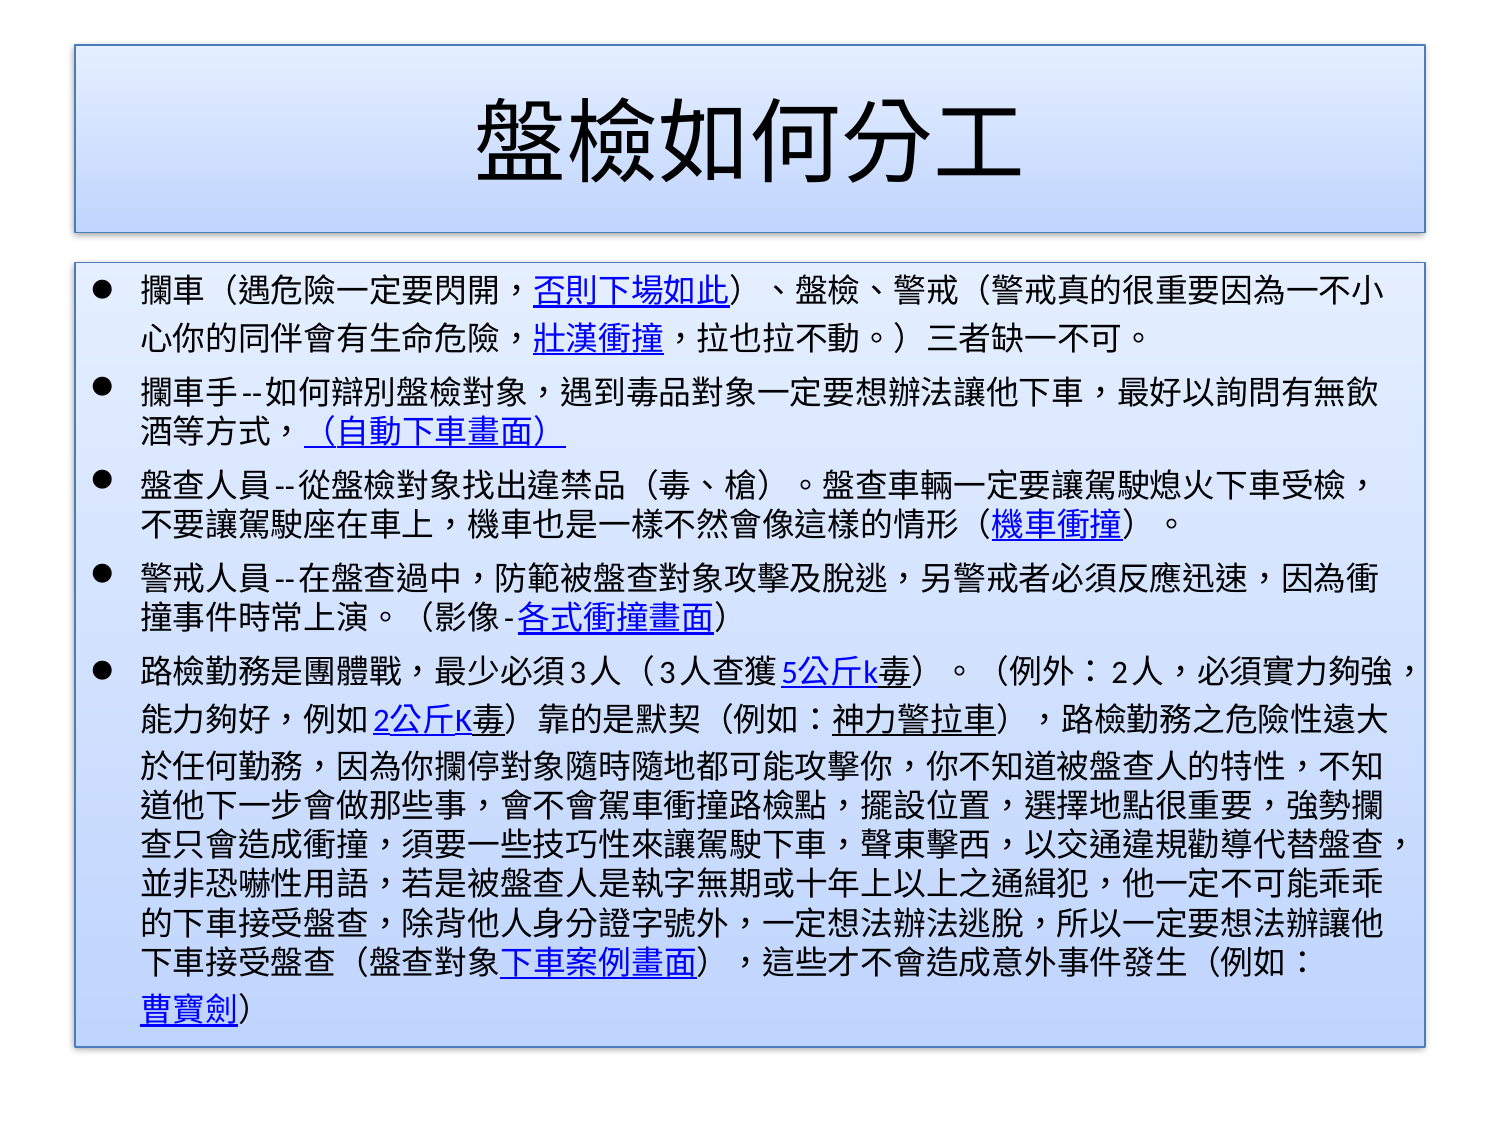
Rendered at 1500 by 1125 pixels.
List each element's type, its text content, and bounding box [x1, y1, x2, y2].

title 盤檢如何分工 [74, 44, 1426, 233]
list 攔車（遇危險一定要閃開，否則下場如此）、盤檢、警戒（警戒真的很重要因為一不小心你的同伴會有生命危險，壯漢衝撞，拉也拉不動。）三者缺一不可。 攔車手--如何辯別盤檢對象，遇到毒品對象一定要想辦法讓他下車，最好以詢問有無飲酒等方式，（自動下車畫面） 盤查人員--從盤檢對象找出違禁品（毒、槍）。盤查車輛一定要讓駕駛熄火下車受檢，不要讓駕駛座在車上，機車也是一樣不然會像這樣的情形（機車衝撞）。 警戒人員--在盤查過中，防範被盤查對象攻擊及脫逃，另警戒者必須反應迅速，因為衝撞事件時常上演。（影像-各式衝撞畫面） 路檢勤務是團體戰，最少必須3人（3人查獲5公斤k毒）。（例外：2人，必須實力夠強，能力夠好，例如2公斤K毒）靠的是默契（例如：神力警拉車），路檢勤務之危險性遠大於任何勤務，因為你攔停對象隨時隨地都可能攻擊你，你不知道被盤查人的特性，不知道他下一步會做那些事，會不會駕車衝撞路檢點，擺設位置，選擇地點很重要，強勢攔查只會造成衝撞，須要一些技巧性來讓駕駛下車，聲東擊西，以交通違規勸導代替盤查，並非恐嚇性用語，若是被盤查人是執字無期或十年上以上之通緝犯，他一定不可能乖乖的下車接受盤查，除背他人身分證字號外，一定想法辦法逃脫，所以一定要想法辦讓他下車接受盤查（盤查對象下車案例畫面），這些才不會造成意外事件發生（例如：曹寶劍） [74, 262, 1426, 1048]
